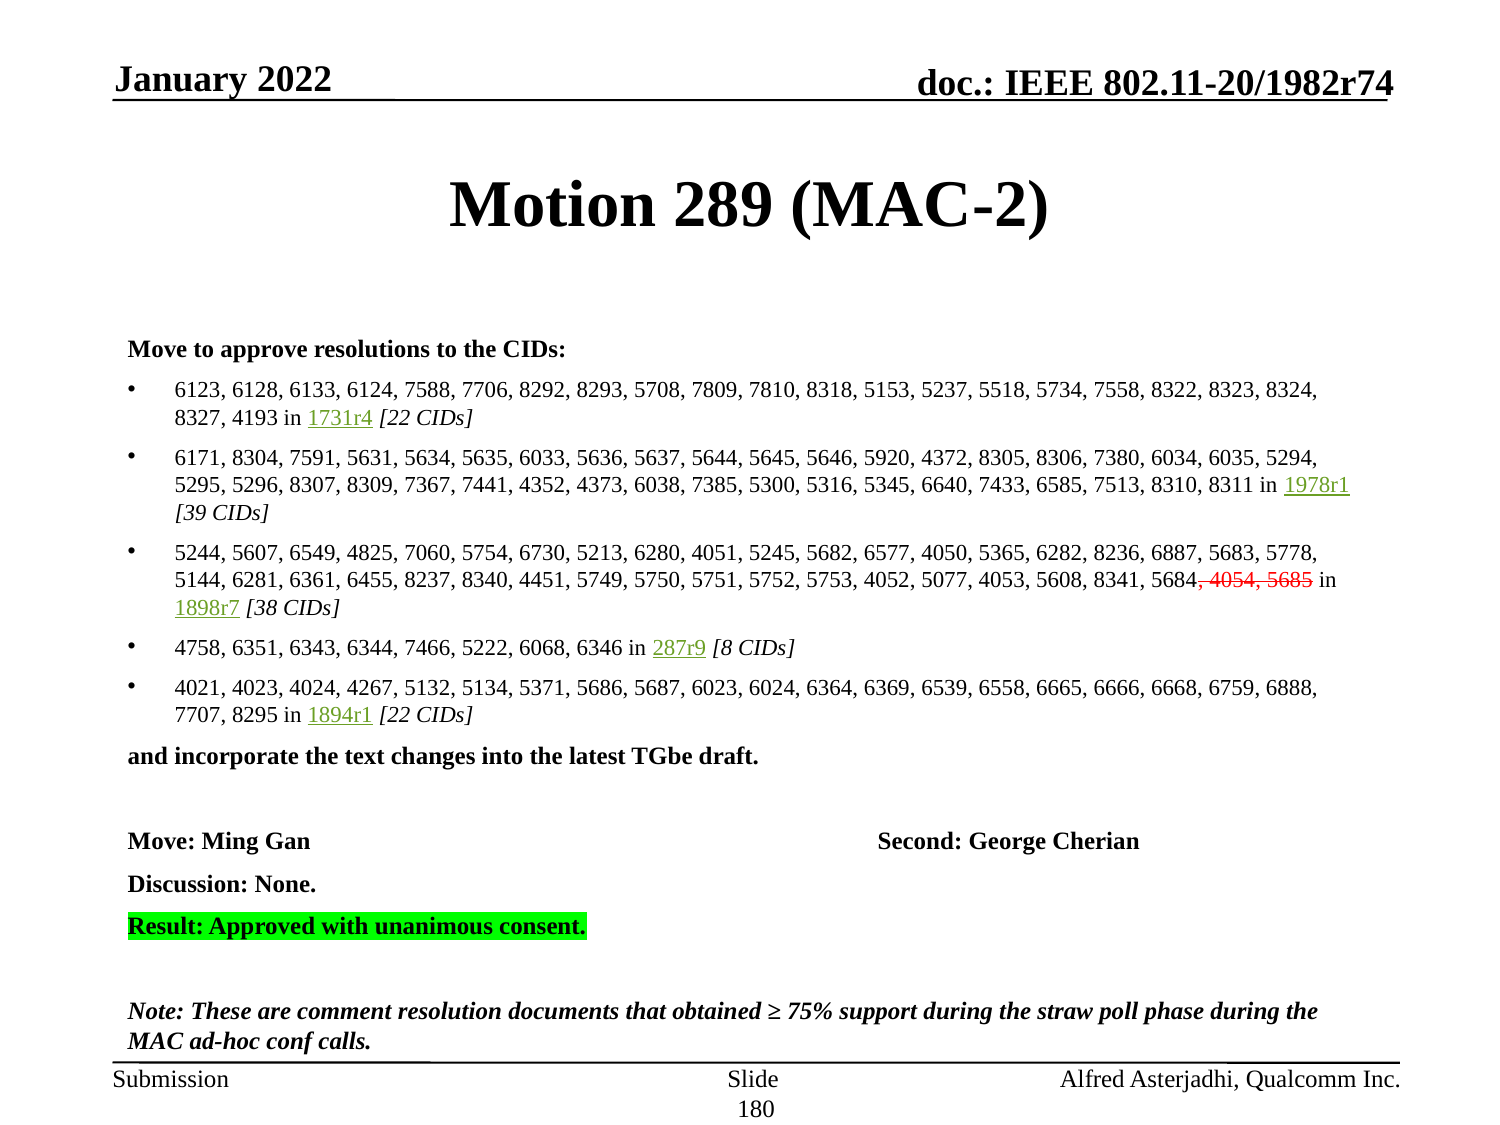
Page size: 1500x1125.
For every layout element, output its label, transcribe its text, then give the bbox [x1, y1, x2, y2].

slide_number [114, 54, 423, 100]
title Motion 289 (MAC-2) [112, 112, 1388, 288]
slide_number Slide 180 [712, 1061, 800, 1123]
footer Alfred Asterjadhi, Qualcomm Inc. [878, 1061, 1402, 1093]
list Move to approve resolutions to the CIDs: 6123, 6128, 6133, 6124, 7588, 7706, 8292, 8293, 5708, 7809, 7810, 8318, 5153, 5237, 5518, 5734, 7558, 8322, 8323, 8324, 8327, 4193 in 1731r4 [22 CIDs] 6171, 8304, 7591, 5631, 5634, 5635, 6033, 5636, 5637, 5644, 5645, 5646, 5920, 4372, 8305, 8306, 7380, 6034, 6035, 5294, 5295, 5296, 8307, 8309, 7367, 7441, 4352, 4373, 6038, 7385, 5300, 5316, 5345, 6640, 7433, 6585, 7513, 8310, 8311 in 1978r1 [39 CIDs] 5244, 5607, 6549, 4825, 7060, 5754, 6730, 5213, 6280, 4051, 5245, 5682, 6577, 4050, 5365, 6282, 8236, 6887, 5683, 5778, 5144, 6281, 6361, 6455, 8237, 8340, 4451, 5749, 5750, 5751, 5752, 5753, 4052, 5077, 4053, 5608, 8341, 5684, 4054, 5685 in 1898r7 [38 CIDs] 4758, 6351, 6343, 6344, 7466, 5222, 6068, 6346 in 287r9 [8 CIDs] 4021, 4023, 4024, 4267, 5132, 5134, 5371, 5686, 5687, 6023, 6024, 6364, 6369, 6539, 6558, 6665, 6666, 6668, 6759, 6888, 7707, 8295 in 1894r1 [22 CIDs] and incorporate the text changes into the latest TGbe draft. Move: Ming Gan Second: George Cherian Discussion: None. Result: Approved with unanimous consent. Note: These are comment resolution documents that obtained ≥ 75% support during the straw poll phase during the MAC ad-hoc conf calls. [112, 324, 1388, 1063]
